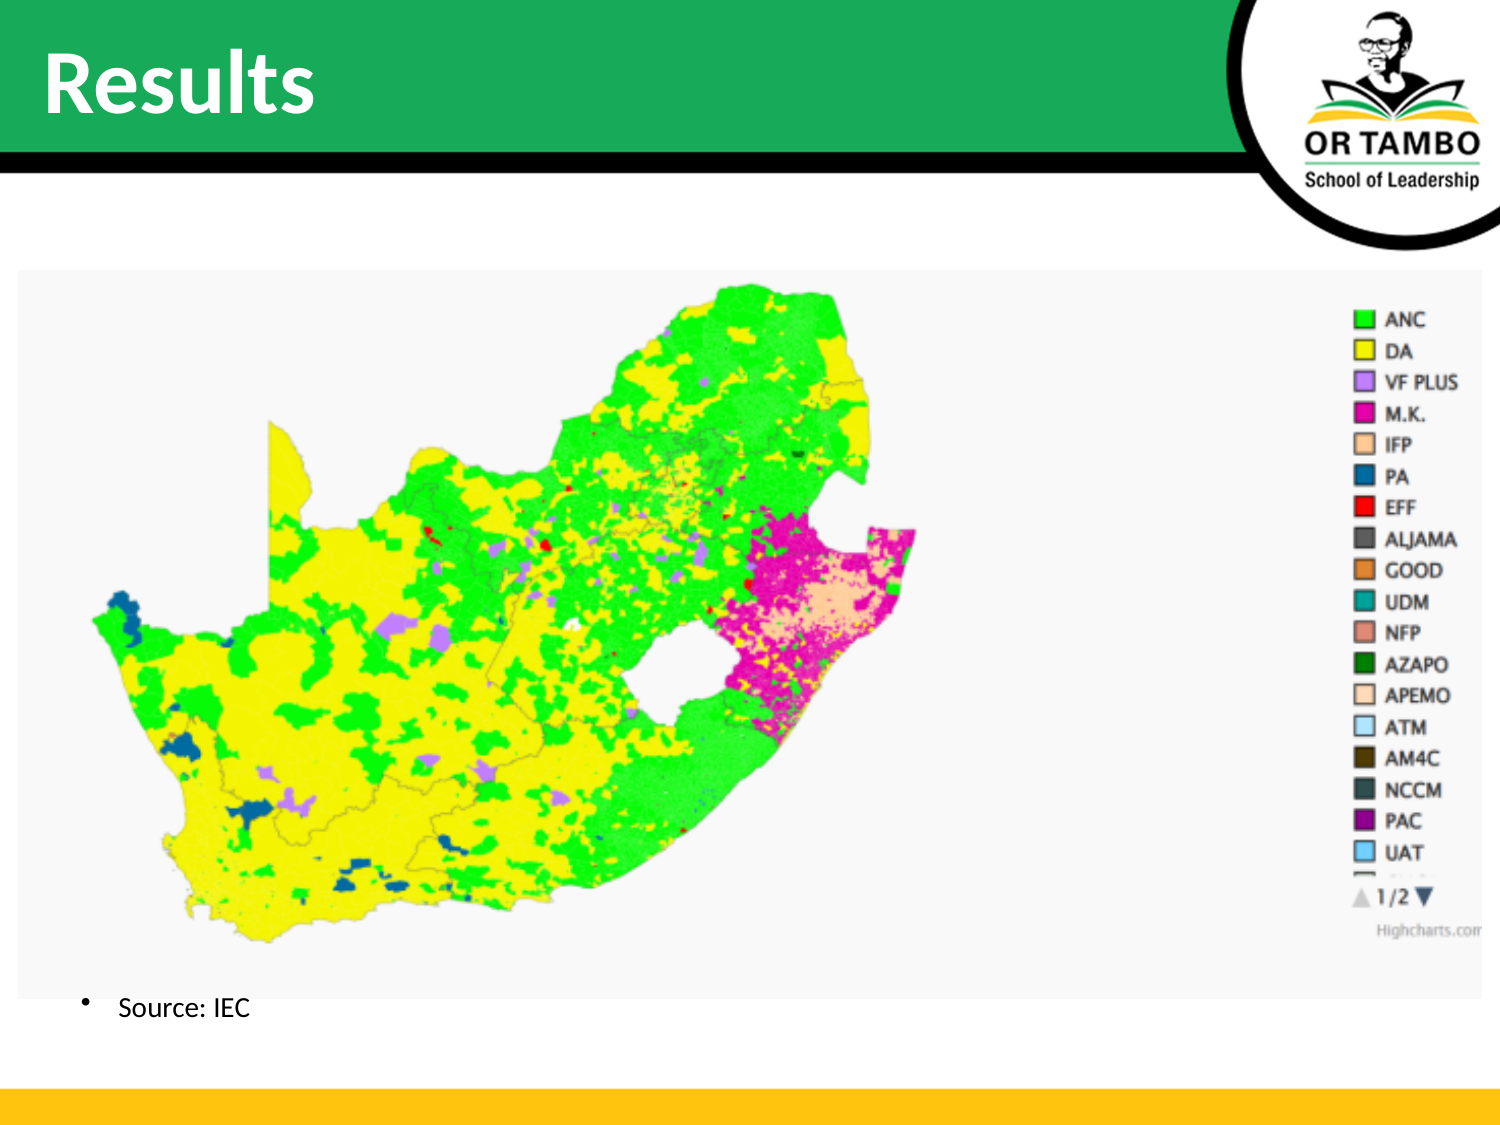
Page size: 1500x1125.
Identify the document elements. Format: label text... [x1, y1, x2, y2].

picture [0, 0, 1500, 1125]
title Results [35, 0, 1387, 154]
text_box Source: IEC [73, 1007, 258, 1031]
